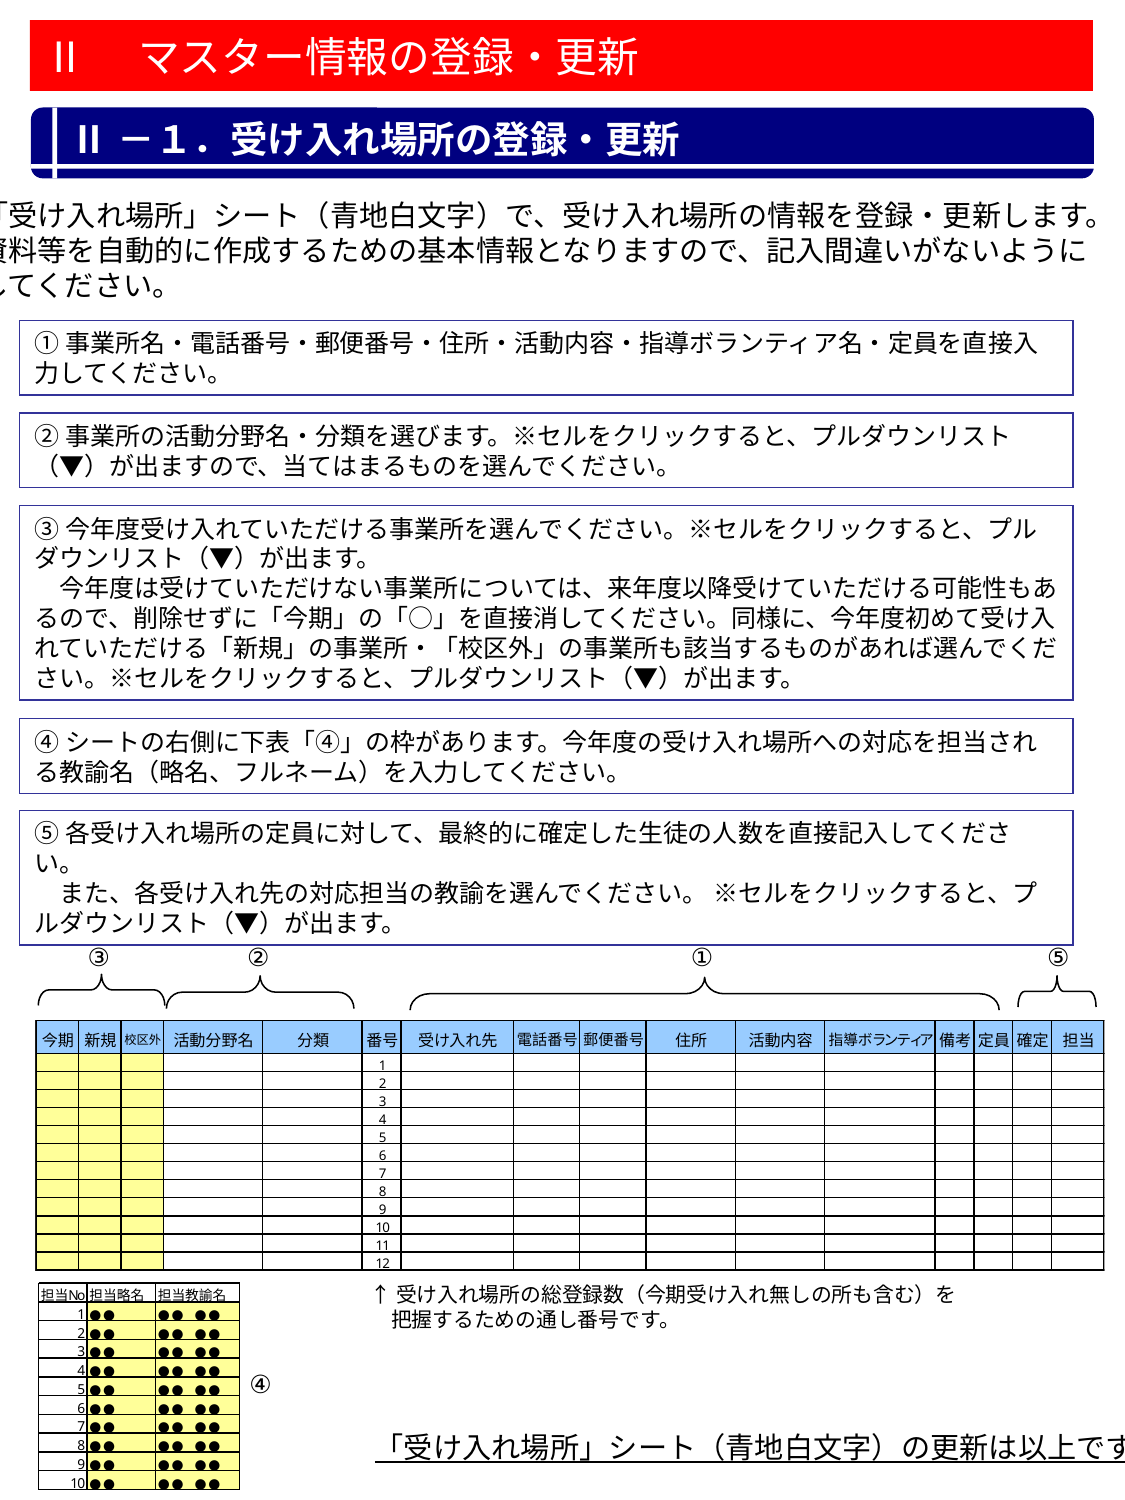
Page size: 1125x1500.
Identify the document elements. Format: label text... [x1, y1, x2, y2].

text_box ①事業所名・電話番号・郵便番号・住所・活動内容・指導ボランティア名・定員を直接入力してください。 [19, 320, 1074, 396]
text_box ③ [72, 946, 130, 979]
text_box ②事業所の活動分野名・分類を選びます。※セルをクリックすると、プルダウンリスト（▼）が出ますので、当てはまるものを選んでください。 [19, 412, 1074, 488]
text_box Ⅱ マスター情報の登録・更新 [29, 20, 1093, 91]
text_box ④シートの右側に下表「④」の枠があります。今年度の受け入れ場所への対応を担当される教諭名（略名、フルネーム）を入力してください。 [19, 718, 1074, 794]
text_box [37, 1282, 241, 1491]
text_box [166, 979, 354, 1009]
text_box [30, 167, 54, 179]
text_box ⑤ [1032, 934, 1089, 979]
text_box ④ [245, 1360, 292, 1406]
text_box 「受け入れ場所」シート（青地白文字）の更新は以上です。 [359, 1421, 1125, 1472]
text_box ⑤各受け入れ場所の定員に対して、最終的に確定した生徒の人数を直接記入してください。 また、各受け入れ先の対応担当の教諭を選んでください。 ※セルをクリックすると、プルダウンリスト（▼）が出ます。 [19, 810, 1074, 946]
text_box [1017, 975, 1097, 1008]
text_box Ⅱ－１．受け入れ場所の登録・更新 [56, 108, 704, 169]
text_box ② [232, 946, 289, 979]
text_box ① [676, 946, 733, 979]
text_box [38, 979, 165, 1006]
picture [35, 1019, 1105, 1272]
text_box [55, 107, 1094, 166]
text_box [30, 107, 54, 166]
text_box 「受け入れ場所」シート（青地白文字）で、受け入れ場所の情報を登録・更新します。 資料等を自動的に作成するための基本情報となりますので、記入間違いがないように してください。 [0, 189, 1125, 310]
text_box ↑受け入れ場所の総登録数（今期受け入れ無しの所も含む）を 把握するための通し番号です。 [355, 1280, 1089, 1340]
text_box [55, 167, 1094, 179]
text_box ③今年度受け入れていただける事業所を選んでください。※セルをクリックすると、プルダウンリスト（▼）が出ます。 今年度は受けていただけない事業所については、来年度以降受けていただける可能性もあるので、削除せずに「今期」の「○」を直接消してください。同様に、今年度初めて受け入れていただける「新規」の事業所・「校区外」の事業所も該当するものがあれば選んでください。※セルをクリックすると、プルダウンリスト（▼）が出ます。 [19, 505, 1074, 701]
text_box [410, 979, 1000, 1011]
